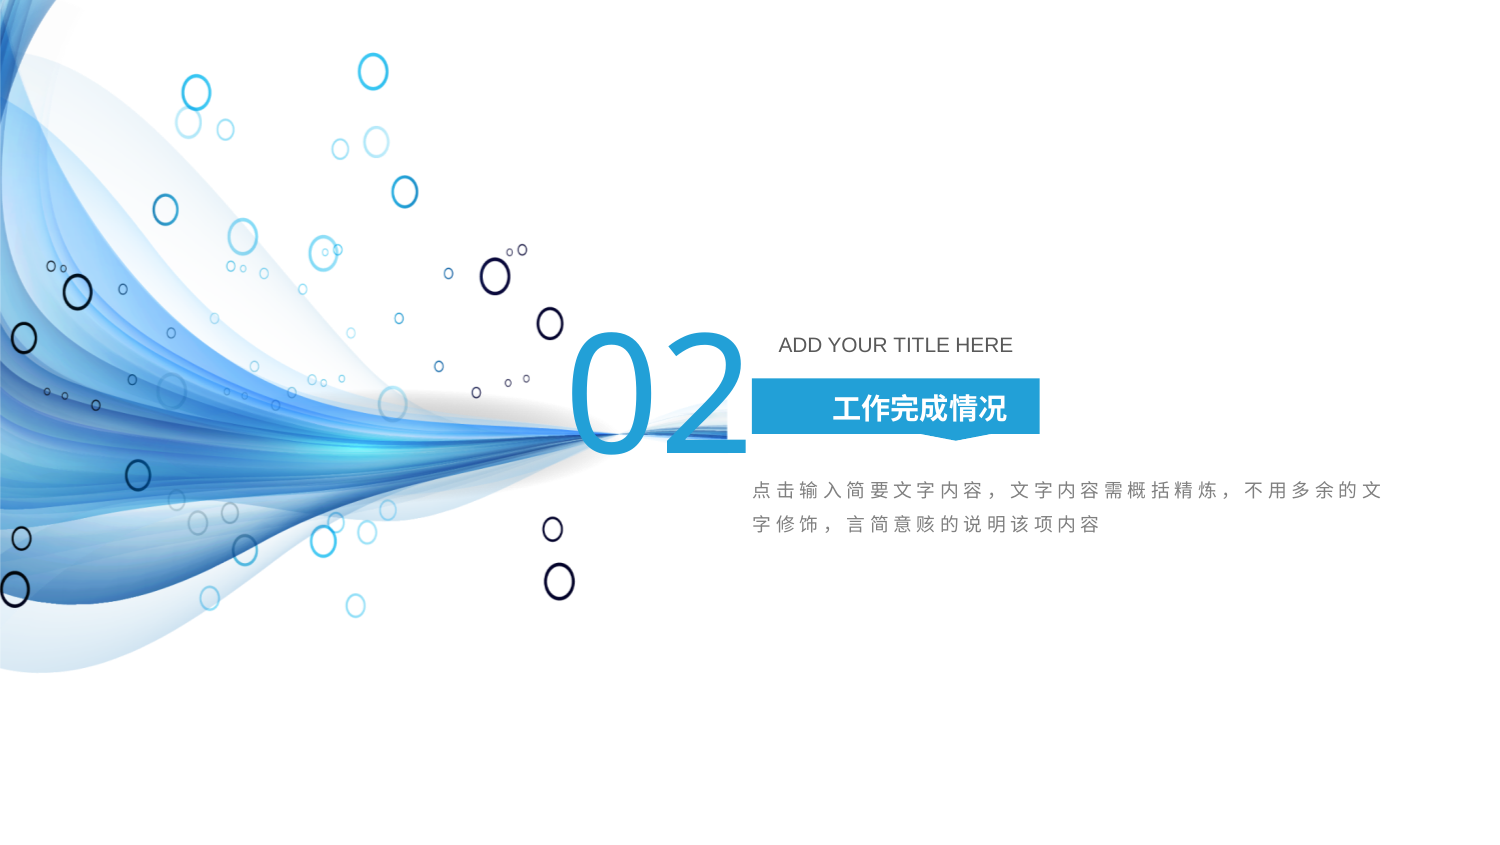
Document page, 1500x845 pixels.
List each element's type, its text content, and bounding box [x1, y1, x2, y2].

text_box 点击输入简要文字内容，文字内容需概括精炼，不用多余的文字修饰，言简意赅的说明该项内容 [738, 460, 1415, 543]
picture [0, 0, 733, 774]
text_box ADD YOUR TITLE HERE [763, 324, 1029, 365]
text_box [751, 372, 1066, 434]
text_box 02 [737, 283, 763, 491]
